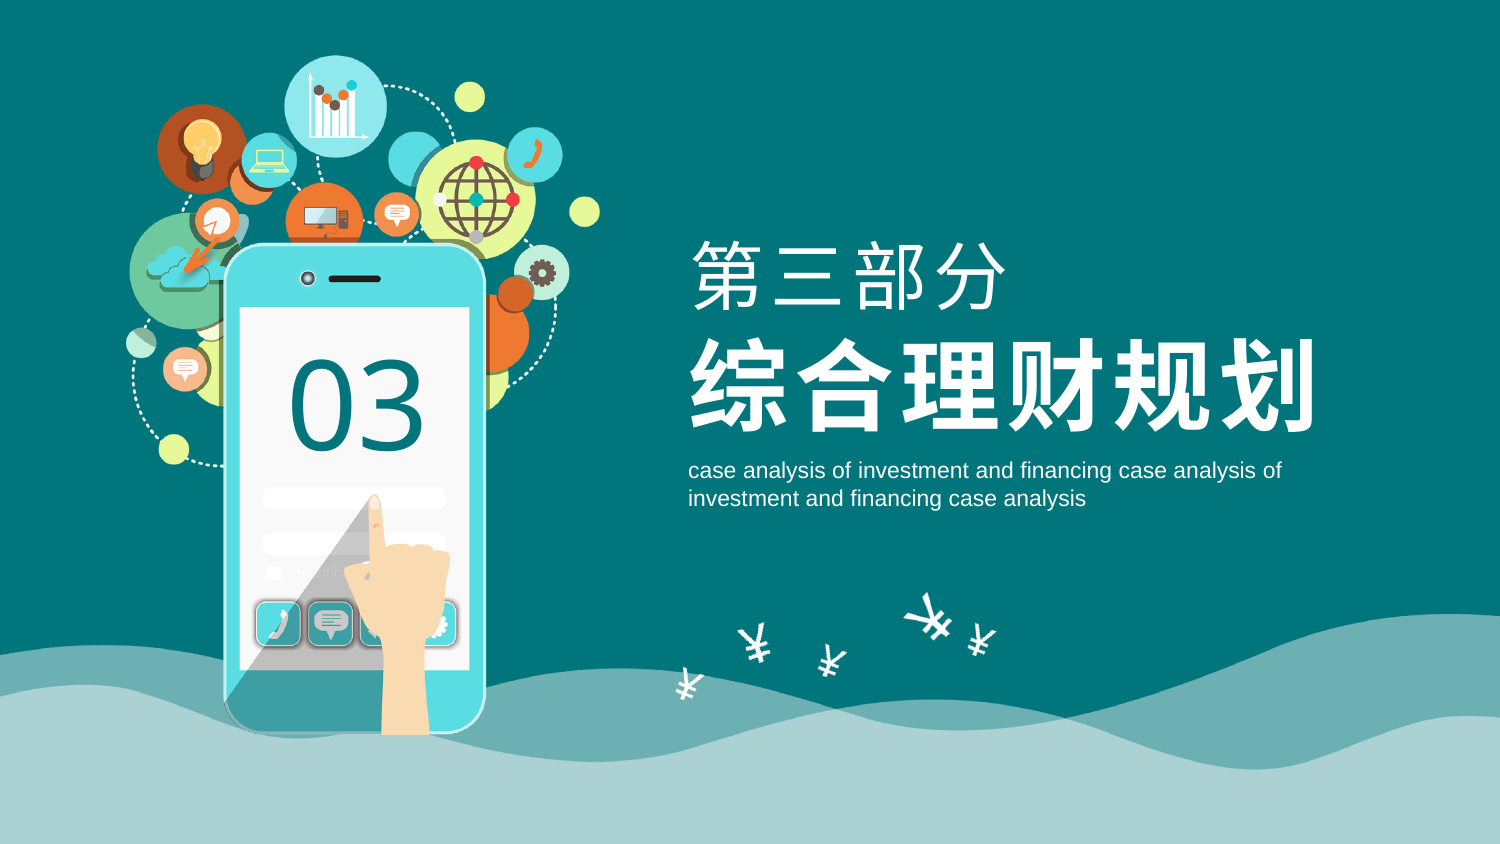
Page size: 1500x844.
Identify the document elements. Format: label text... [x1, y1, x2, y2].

text_box 综合理财规划 [673, 316, 1375, 452]
text_box 第三部分 [675, 221, 1040, 327]
text_box case analysis of investment and financing case analysis of investment and financing case analysis [673, 448, 1319, 519]
picture [0, 21, 1500, 844]
